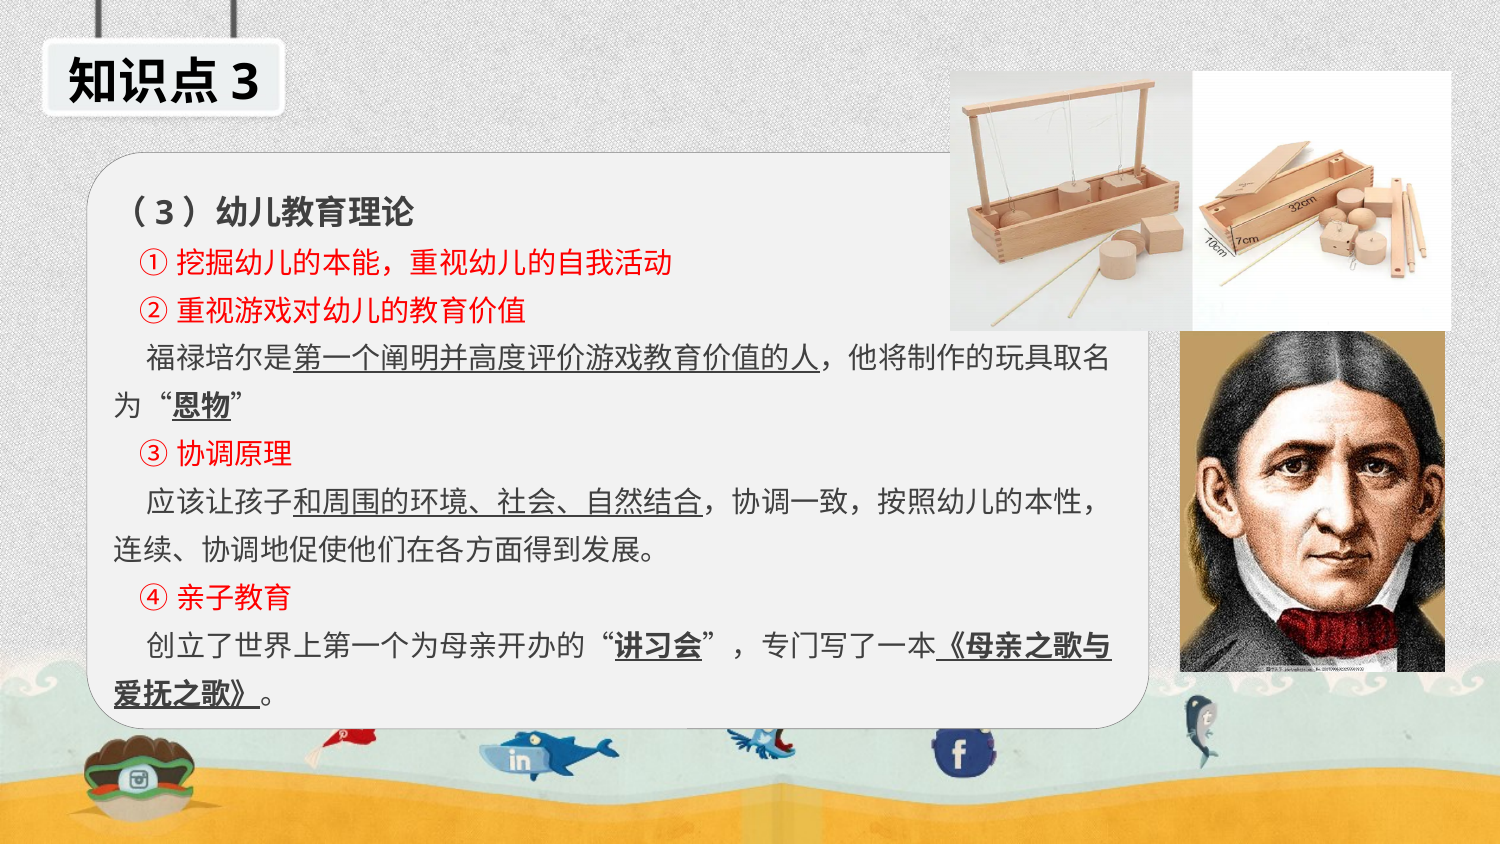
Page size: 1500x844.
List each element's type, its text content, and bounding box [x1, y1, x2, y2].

text_box 知识点3 [45, 42, 283, 119]
text_box （3）幼儿教育理论 ①挖掘幼儿的本能，重视幼儿的自我活动 ②重视游戏对幼儿的教育价值 福禄培尔是第一个阐明并高度评价游戏教育价值的人，他将制作的玩具取名为“恩物” ③协调原理 应该让孩子和周围的环境、社会、自然结合，协调一致，按照幼儿的本性，连续、协调地促使他们在各方面得到发展。 ④亲子教育 创立了世界上第一个为母亲开办的“讲习会”，专门写了一本《母亲之歌与爱抚之歌》。 [86, 152, 1149, 729]
picture [0, 0, 1500, 844]
